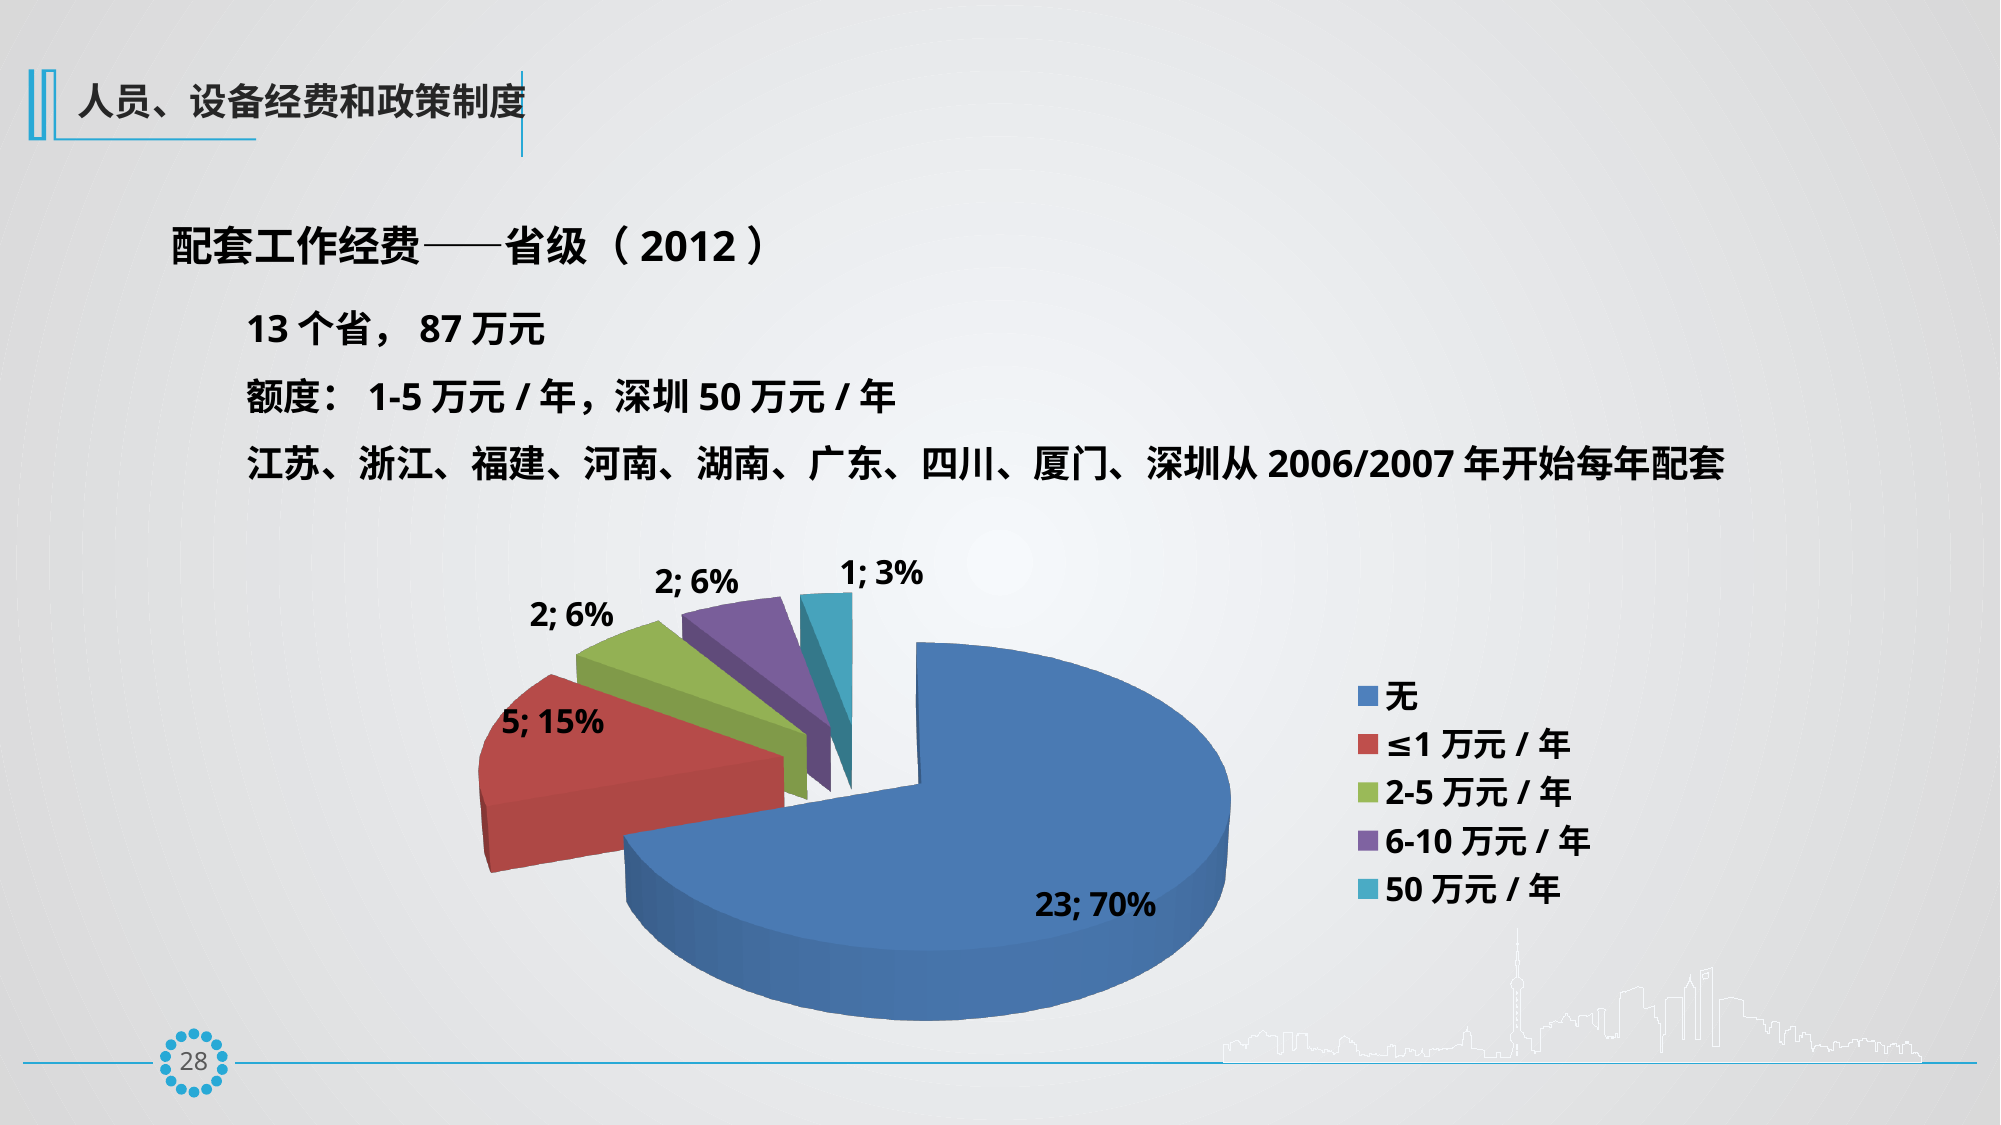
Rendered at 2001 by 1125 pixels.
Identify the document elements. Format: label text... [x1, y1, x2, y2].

chart [432, 538, 1615, 1060]
text_box 人员、设备经费和政策制度 [62, 70, 567, 130]
text_box 配套工作经费——省级（2012） 13个省，87万元 额度：1-5万元/年，深圳50万元/年 江苏、浙江、福建、河南、湖南、广东、四川、厦门、深圳从2006/2007年开始每年配套 [156, 187, 1809, 493]
slide_number 27 [169, 1039, 218, 1086]
